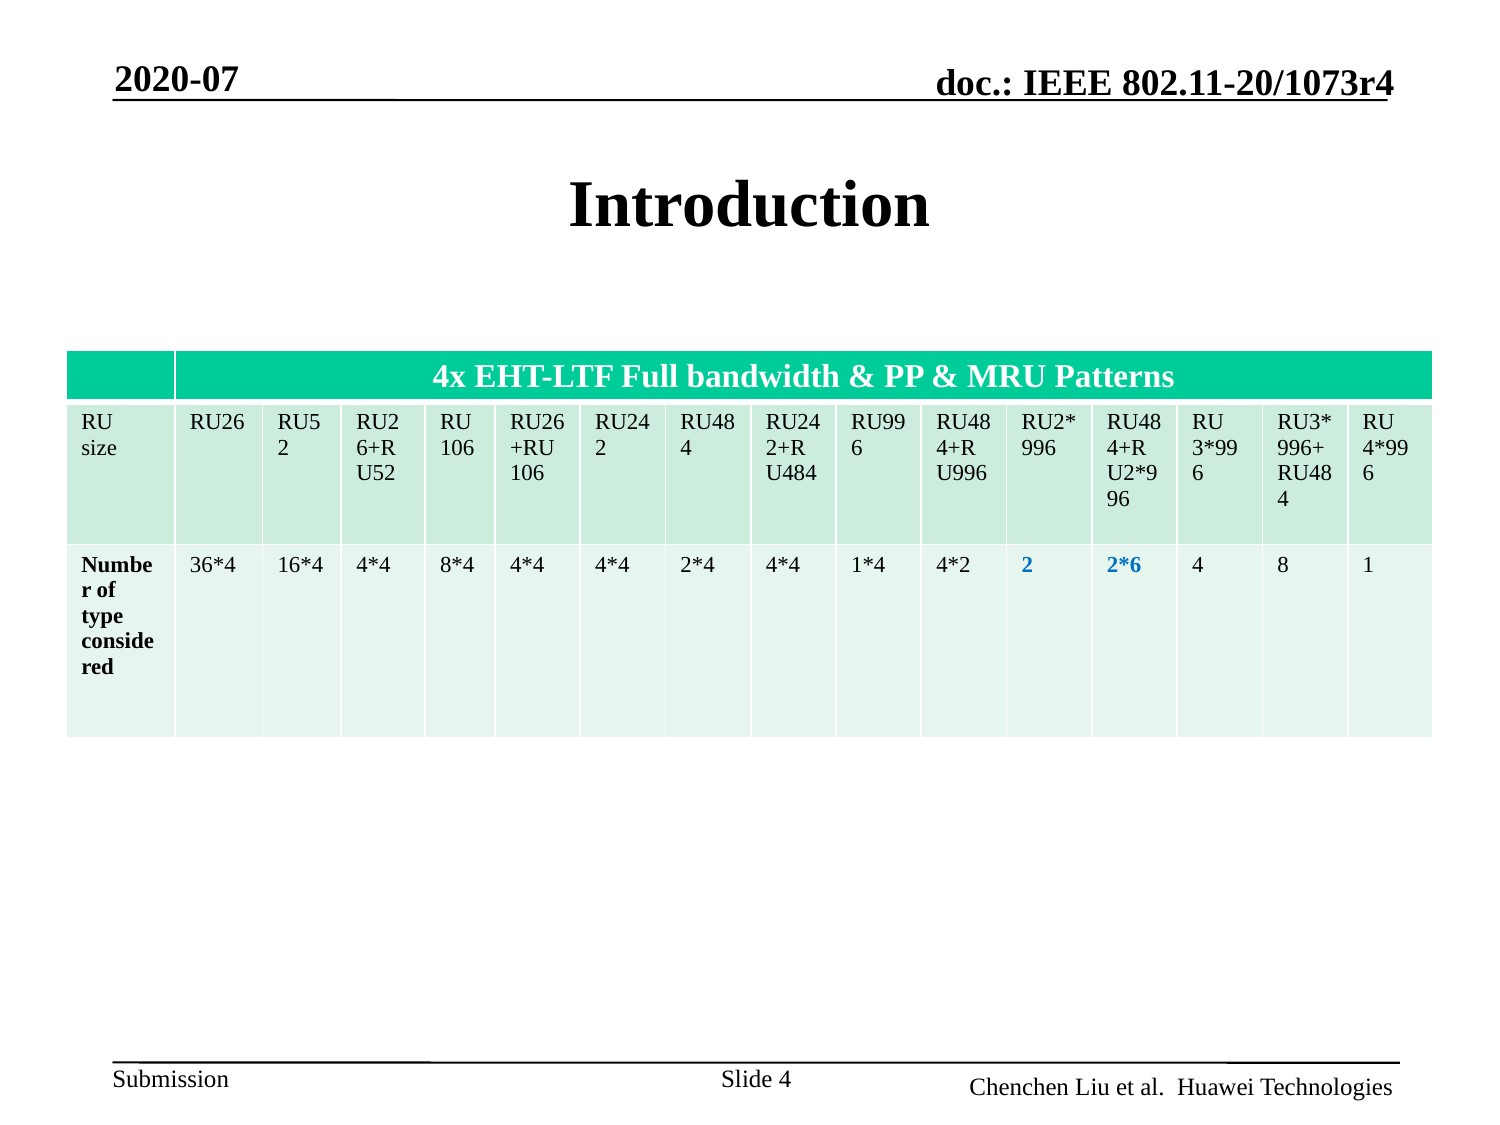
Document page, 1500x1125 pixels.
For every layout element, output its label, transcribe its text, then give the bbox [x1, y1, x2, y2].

table_cell RU242+RU484 [752, 405, 835, 544]
title Introduction [112, 112, 1388, 288]
table_cell RU26 [176, 405, 262, 544]
table_cell RU26+RU106 [496, 405, 579, 544]
table_cell 1*4 [837, 545, 920, 737]
table_cell 4*4 [581, 545, 665, 737]
table_cell RU size [67, 405, 174, 544]
table_cell 4*4 [496, 545, 579, 737]
table_cell RU484+RU2*996 [1093, 405, 1176, 544]
table_cell Number of type considered [67, 545, 174, 737]
table_cell RU484+RU996 [922, 405, 1006, 544]
table_cell 2 [1007, 545, 1091, 737]
table_cell RU996 [837, 405, 920, 544]
table_cell 8*4 [426, 545, 494, 737]
slide_number 2020-07 [114, 54, 423, 100]
table_cell RU26+RU52 [342, 405, 424, 544]
table_cell 4*4 [752, 545, 835, 737]
table_cell RU 4*996 [1349, 405, 1432, 544]
table_cell RU242 [581, 405, 665, 544]
table_header 4x EHT-LTF Full bandwidth & PP & MRU Patterns [176, 351, 1432, 399]
table_cell 4*4 [342, 545, 424, 737]
table_cell 4 [1178, 545, 1262, 737]
table_cell 2*6 [1093, 545, 1176, 737]
table_cell 36*4 [176, 545, 262, 737]
table_cell 8 [1263, 545, 1347, 737]
table_cell RU484 [666, 405, 750, 544]
table_cell 2*4 [666, 545, 750, 737]
slide_number Slide 4 [712, 1061, 800, 1123]
table_cell 16*4 [263, 545, 340, 737]
table_cell RU3*996+RU484 [1263, 405, 1347, 544]
table_cell RU106 [426, 405, 494, 544]
table_cell RU52 [263, 405, 340, 544]
table_cell 1 [1349, 545, 1432, 737]
table_cell RU2*996 [1007, 405, 1091, 544]
table_cell 4*2 [922, 545, 1006, 737]
table_header [67, 351, 174, 399]
table_cell RU 3*996 [1178, 405, 1262, 544]
